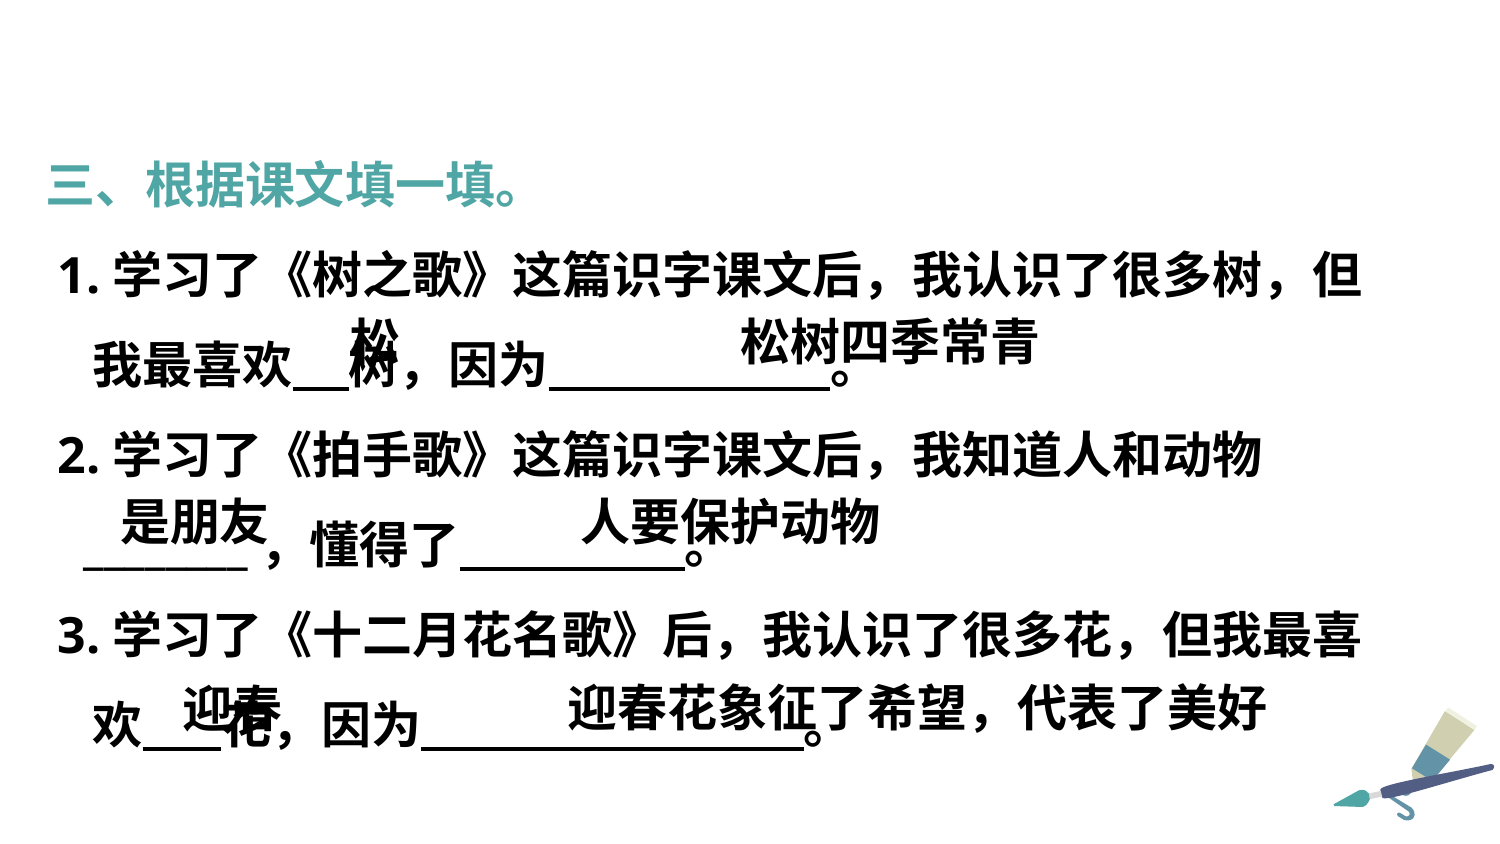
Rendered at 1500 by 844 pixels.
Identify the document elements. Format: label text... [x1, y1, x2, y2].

text_box 1.学习了《树之歌》这篇识字课文后，我认识了很多树，但 我最喜欢 树，因为 。 2.学习了《拍手歌》这篇识字课文后，我知道人和动物 ________，懂得了 。 3.学习了《十二月花名歌》后，我认识了很多花，但我最喜 欢 花，因为 。 [43, 205, 1488, 761]
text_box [1358, 708, 1481, 844]
text_box 迎春花象征了希望，代表了美好 [552, 668, 1283, 744]
text_box 松 [335, 302, 416, 378]
text_box 迎春 [168, 669, 298, 745]
text_box 是朋友 [105, 482, 286, 558]
text_box 三、根据课文填一填。 [30, 116, 1500, 222]
text_box 人要保护动物 [565, 482, 896, 558]
text_box 松树四季常青 [726, 303, 1056, 379]
